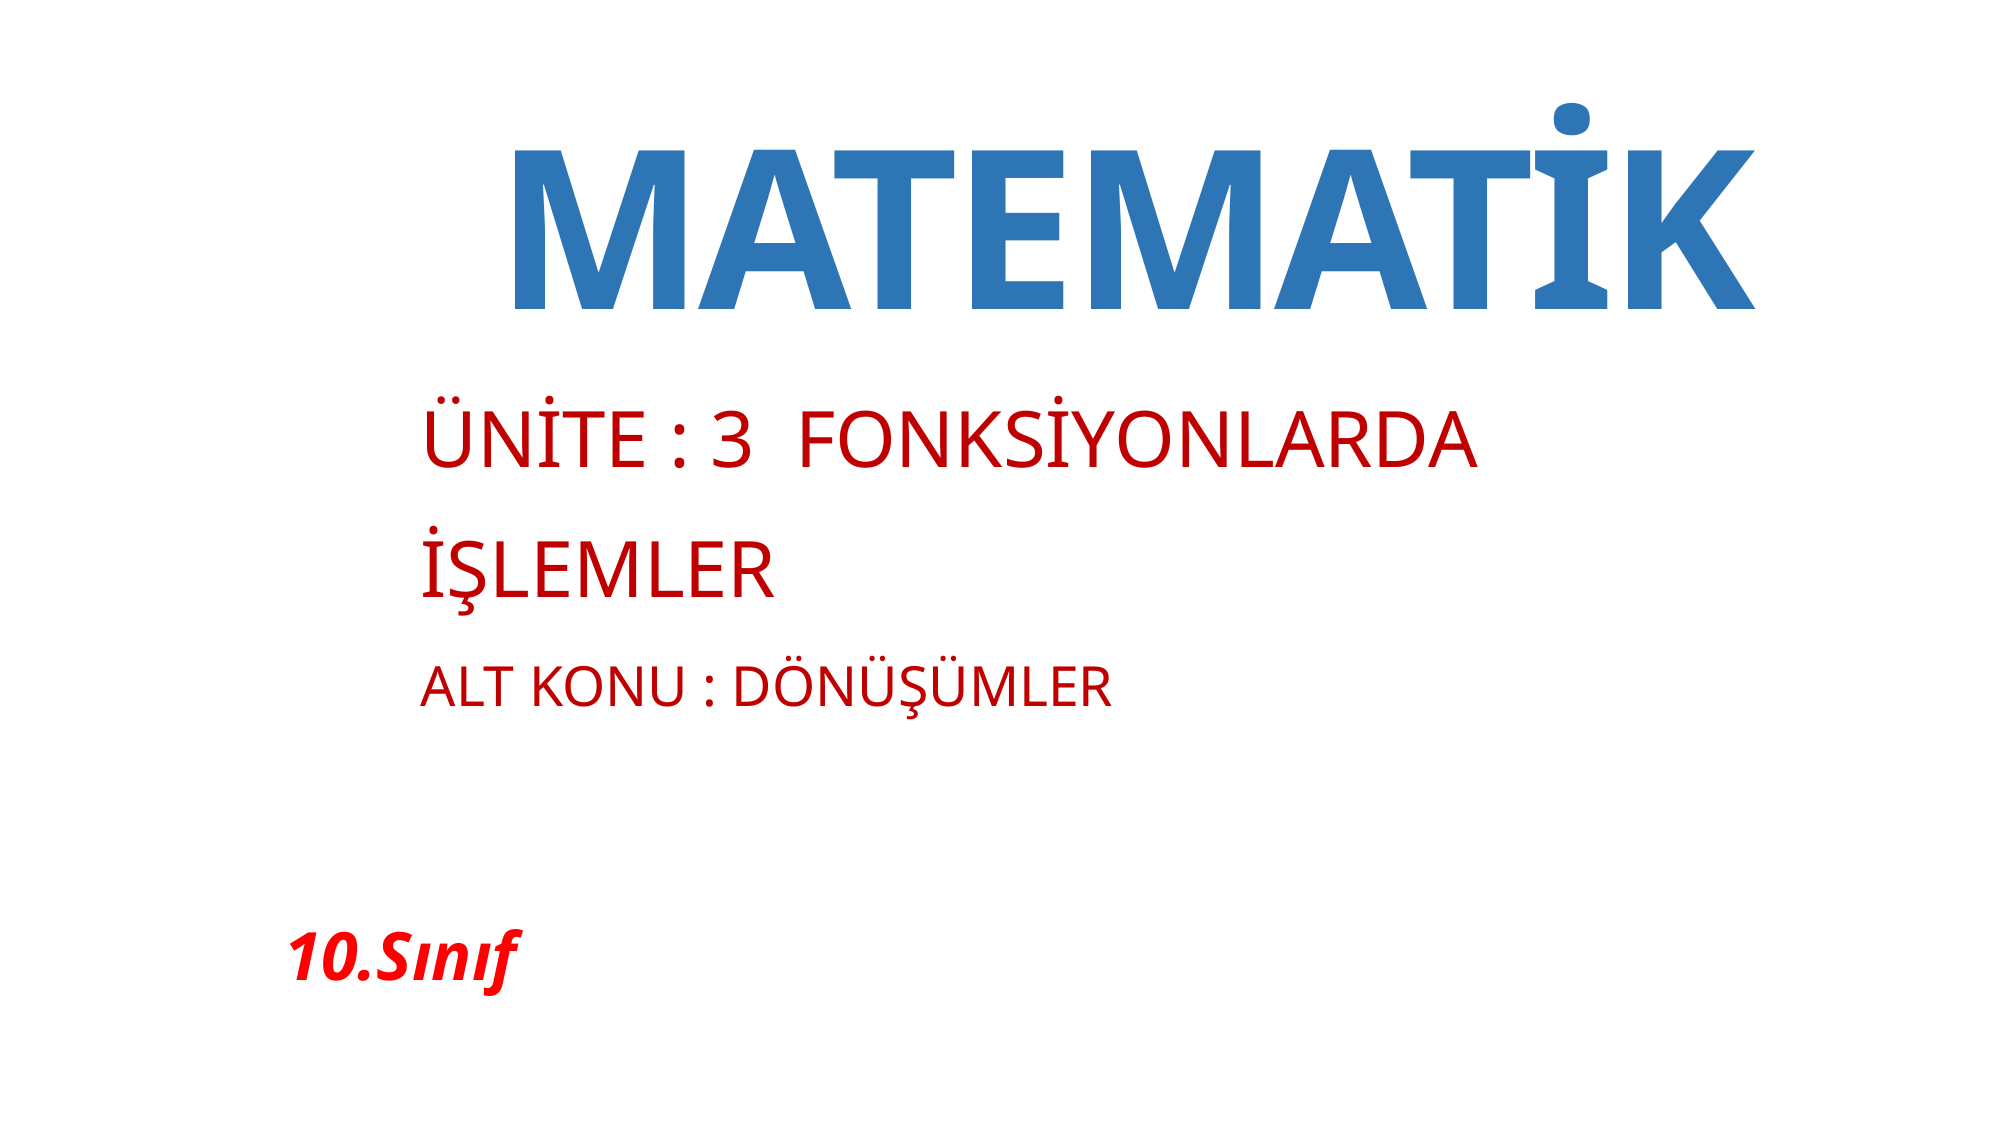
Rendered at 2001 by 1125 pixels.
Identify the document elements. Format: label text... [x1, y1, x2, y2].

text_box 10.Sınıf [93, 875, 708, 1033]
text_box ÜNİTE : 3 FONKSİYONLARDA İŞLEMLER ALT KONU : DÖNÜŞÜMLER [400, 341, 1835, 720]
text_box MATEMATİK [480, 79, 1771, 341]
